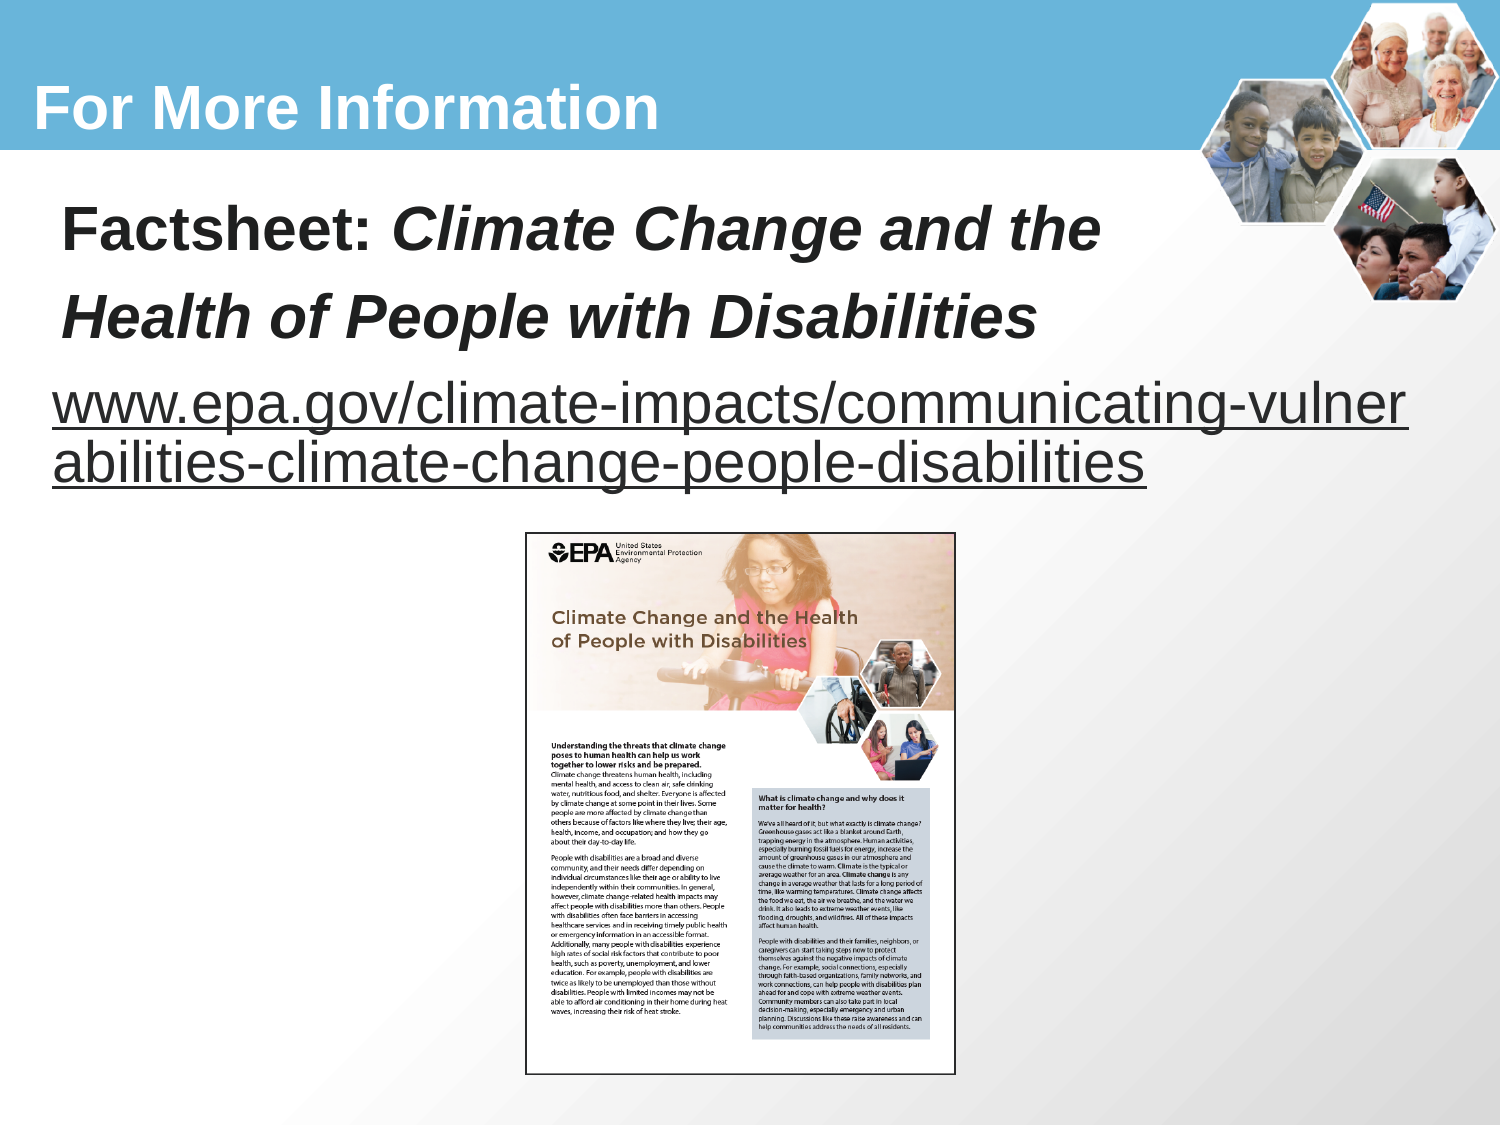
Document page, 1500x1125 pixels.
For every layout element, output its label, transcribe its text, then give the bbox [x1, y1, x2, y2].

title For More Information [18, 0, 1425, 150]
picture [1173, 2, 1500, 303]
list Factsheet: Climate Change and the Health of People with Disabilities [46, 180, 1446, 1100]
text_box www.epa.gov/climate-impacts/communicating-vulnerabilities-climate-change-people-disabilities [37, 358, 1427, 513]
picture [526, 533, 955, 1075]
